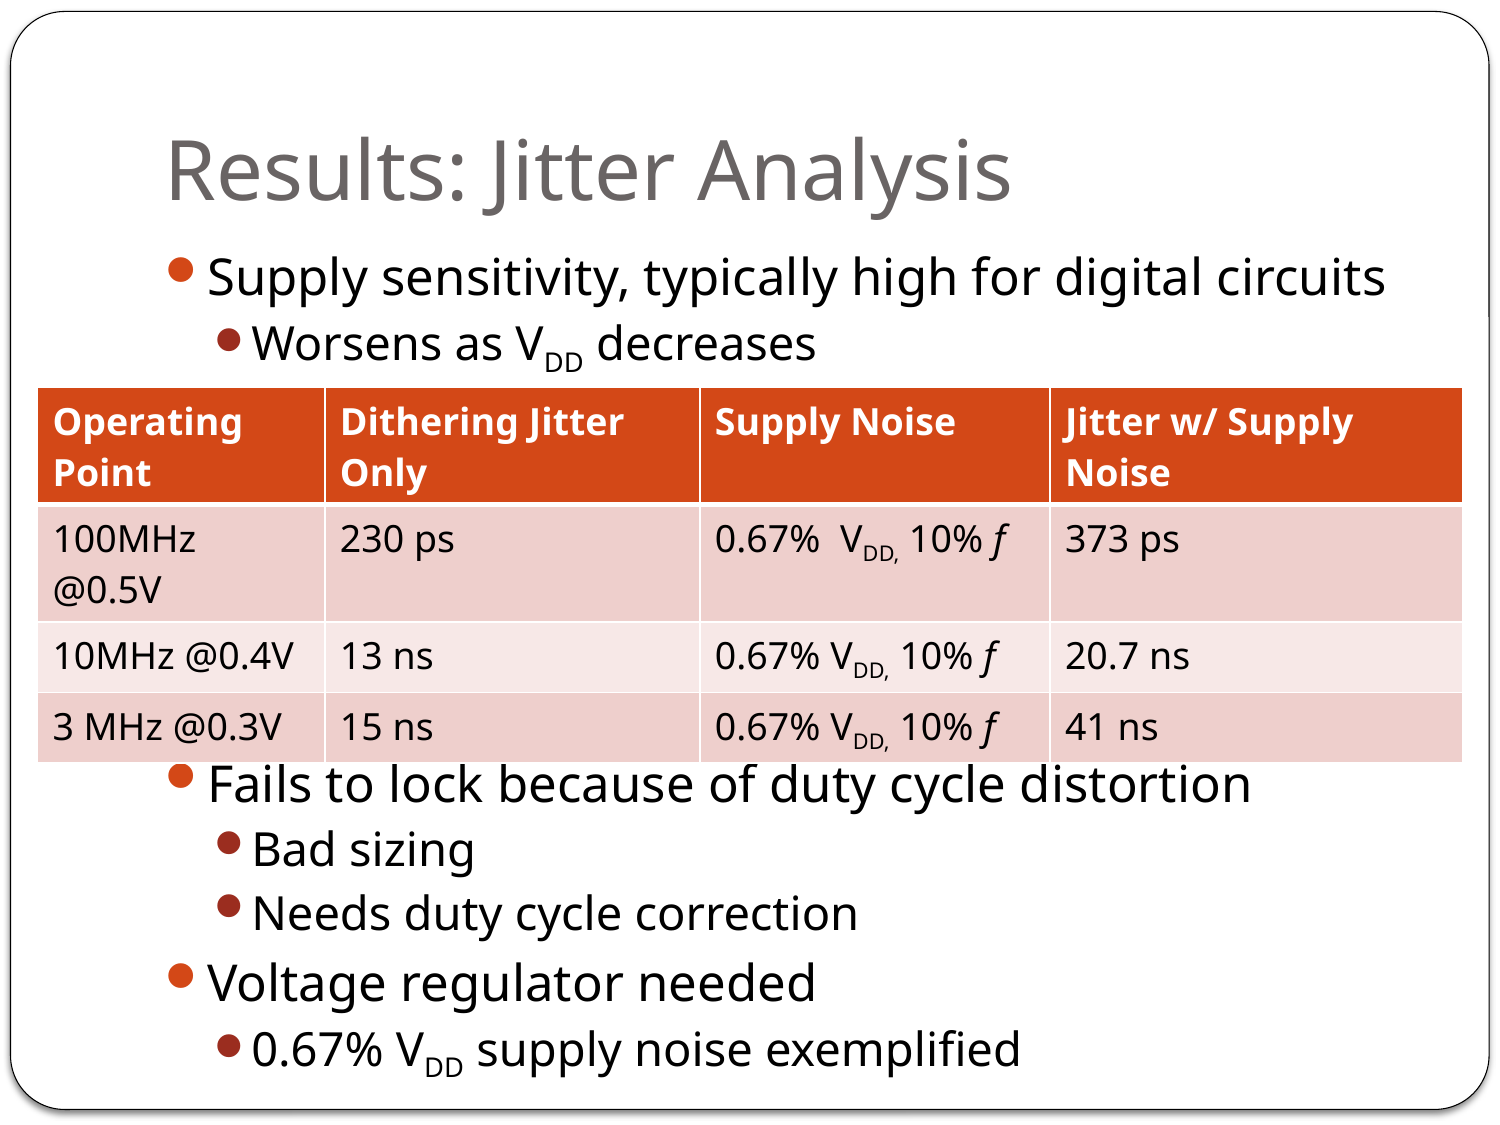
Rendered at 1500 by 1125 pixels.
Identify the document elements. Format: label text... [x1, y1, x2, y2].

table_header Jitter w/ Supply Noise [1051, 388, 1462, 502]
list Supply sensitivity, typically high for digital circuits Worsens as VDD decreases Fails to lock because of duty cycle distortion Bad sizing Needs duty cycle correction Voltage regulator needed 0.67% VDD supply noise exemplified [150, 764, 1425, 1100]
table_cell 100MHz @0.5V [38, 507, 324, 621]
table_header Dithering Jitter Only [326, 388, 699, 502]
title Results: Jitter Analysis [150, 45, 1425, 233]
table_cell 10MHz @0.4V [38, 623, 324, 692]
table_header Supply Noise [701, 388, 1049, 502]
table_cell 41 ns [1051, 693, 1462, 762]
table_cell 3 MHz @0.3V [38, 693, 324, 762]
table_cell 230 ps [326, 507, 699, 621]
table_cell 0.67% VDD, 10% f [701, 507, 1049, 621]
table_cell 0.67% VDD, 10% f [701, 623, 1049, 692]
table_cell 373 ps [1051, 507, 1462, 621]
list Supply sensitivity, typically high for digital circuits Worsens as VDD decreases Fails to lock because of duty cycle distortion Bad sizing Needs duty cycle correction Voltage regulator needed 0.67% VDD supply noise exemplified [150, 237, 1425, 387]
table_header Operating Point [38, 388, 324, 502]
table_cell 20.7 ns [1051, 623, 1462, 692]
table_cell 15 ns [326, 693, 699, 762]
table_cell 13 ns [326, 623, 699, 692]
table_cell 0.67% VDD, 10% f [701, 693, 1049, 762]
